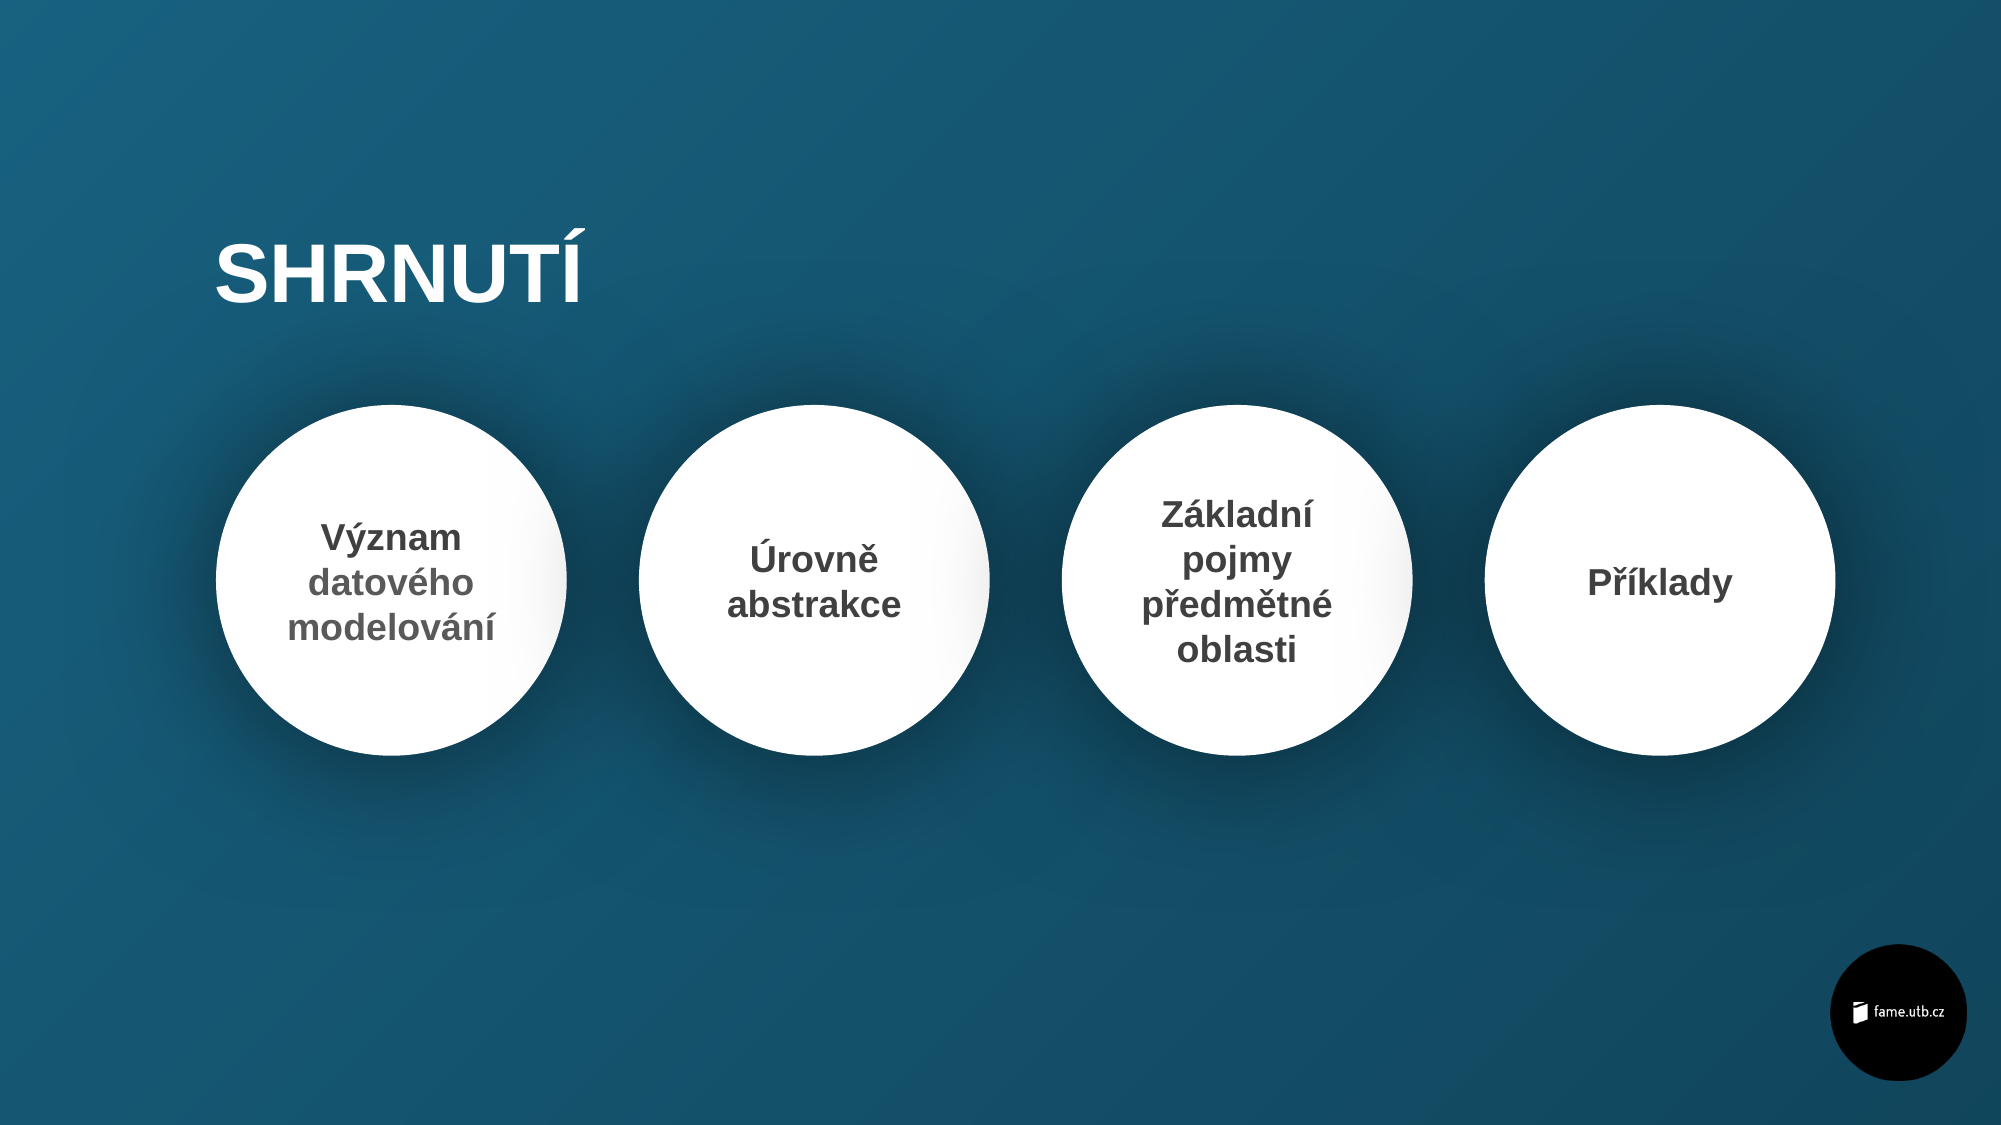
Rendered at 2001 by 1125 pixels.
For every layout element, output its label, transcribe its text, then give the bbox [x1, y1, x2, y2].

text_box Příklady [1483, 403, 1837, 757]
picture [1830, 944, 1967, 1081]
text_box SHRNUTÍ [199, 212, 1485, 327]
text_box Význam datového modelování [214, 403, 551, 757]
text_box Základní pojmy předmětné oblasti [1060, 403, 1397, 757]
text_box Úrovně abstrakce [637, 403, 974, 757]
